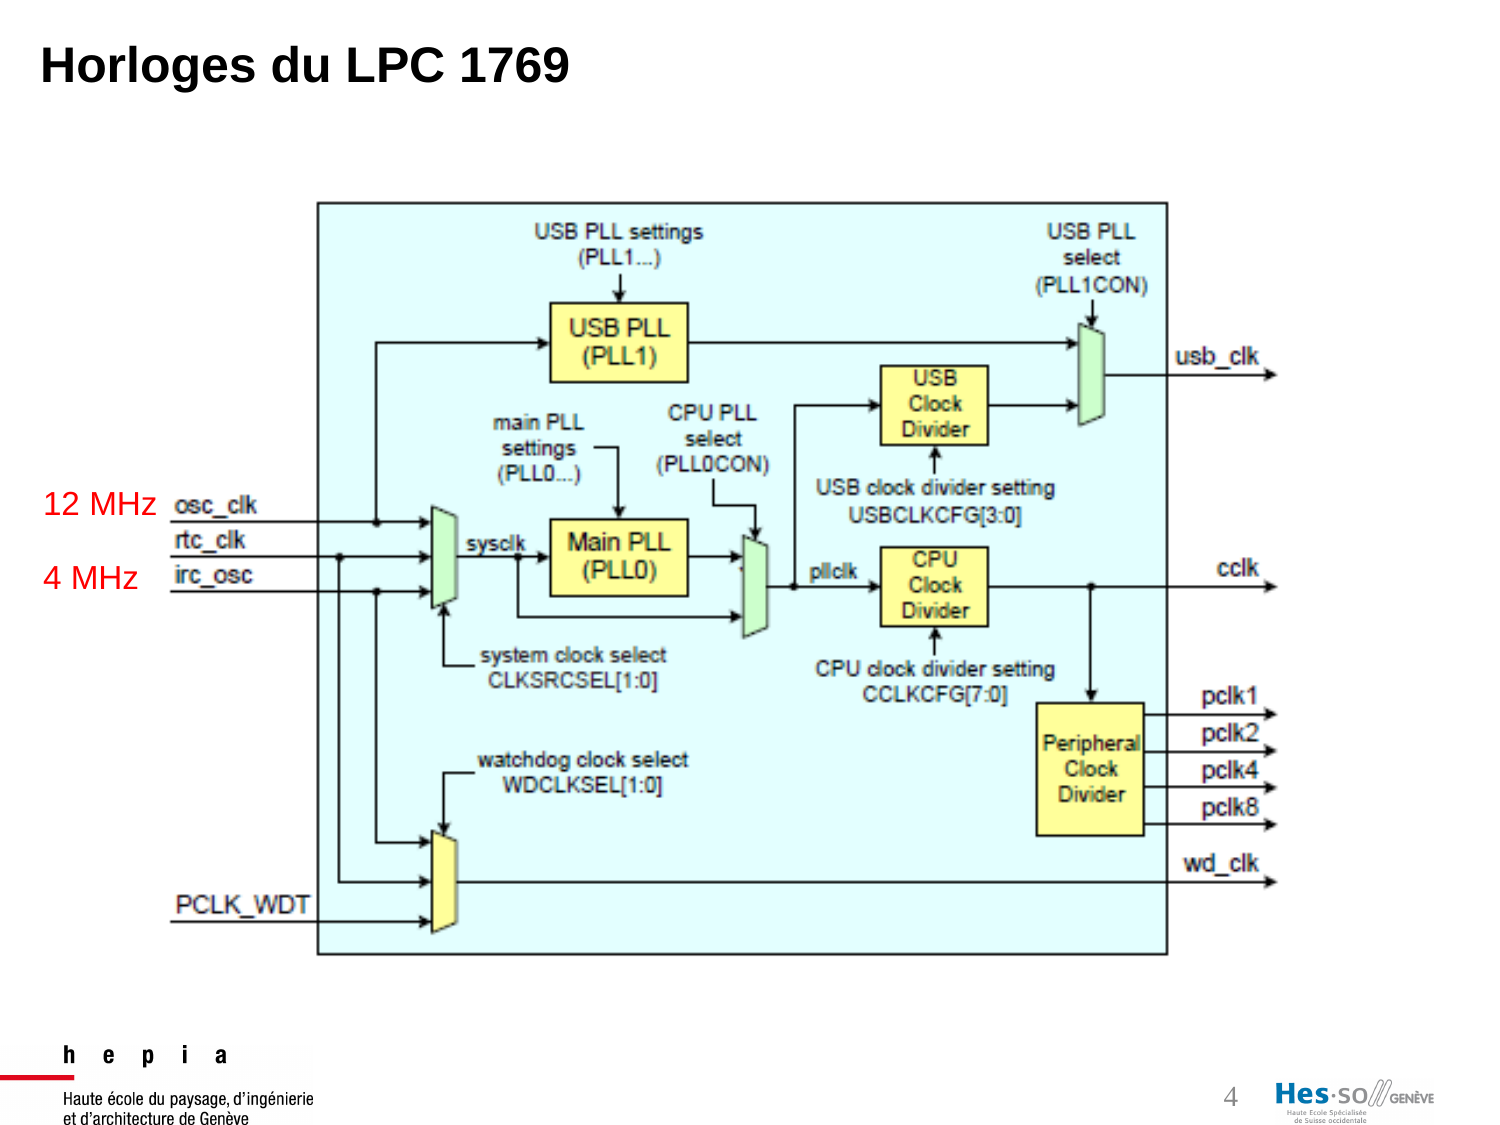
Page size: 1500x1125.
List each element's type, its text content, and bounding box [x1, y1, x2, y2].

text_box 4 [1033, 1065, 1254, 1125]
picture [0, 1045, 313, 1125]
text_box 4 MHz [28, 548, 136, 604]
picture [136, 184, 1341, 984]
text_box Horloges du LPC 1769 [24, 24, 1463, 138]
picture [1275, 1078, 1434, 1125]
text_box 12 MHz [28, 473, 136, 530]
